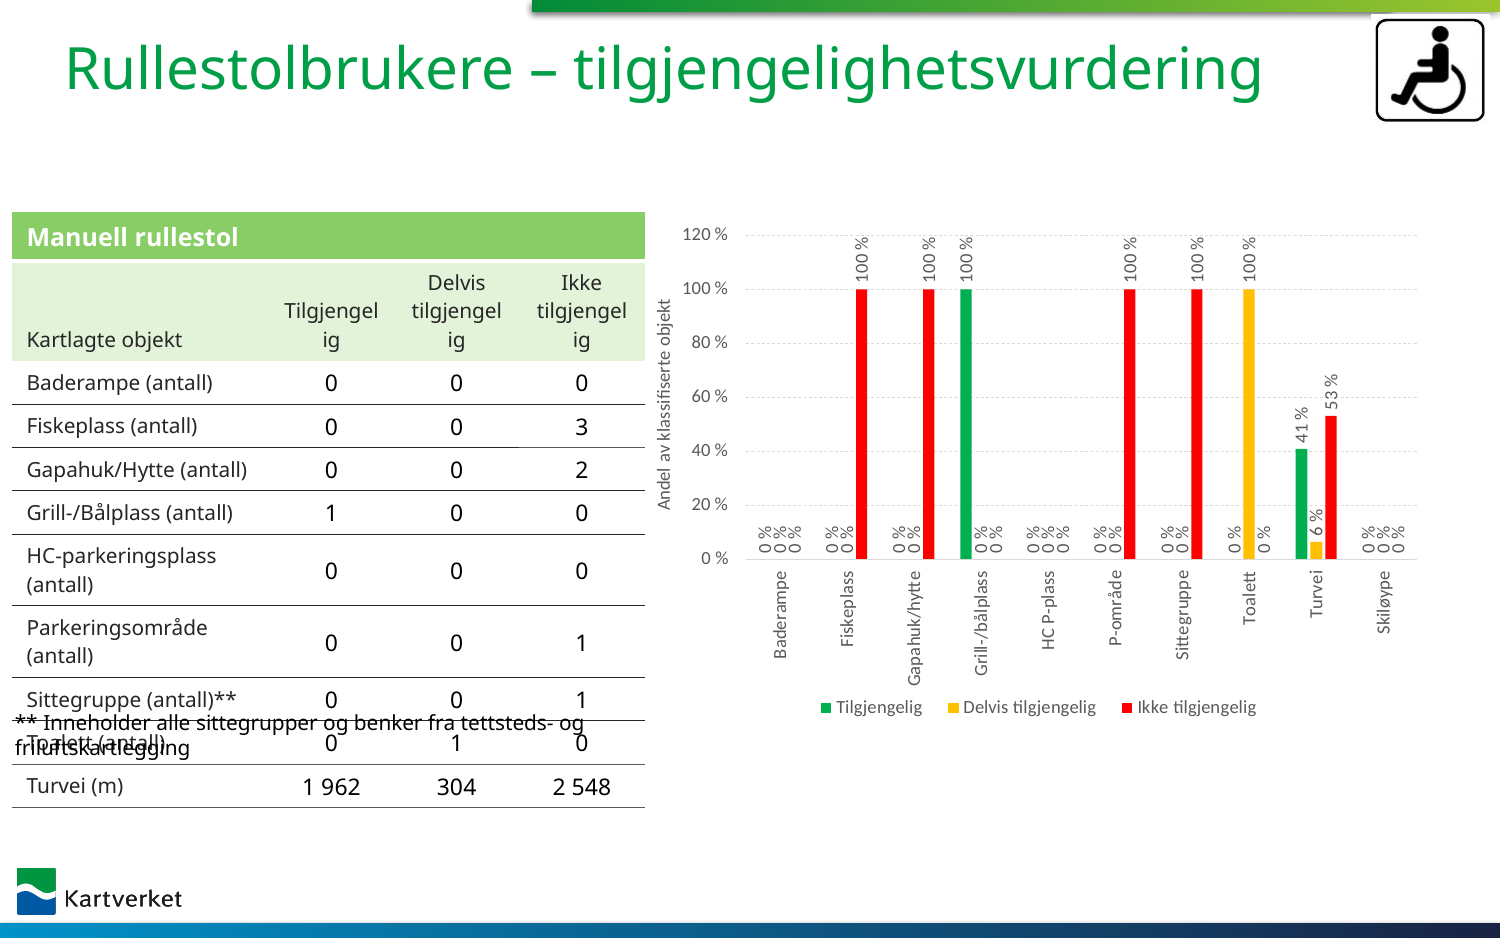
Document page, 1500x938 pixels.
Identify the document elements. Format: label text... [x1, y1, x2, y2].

table_cell Turvei (m) [12, 768, 269, 807]
table_cell 1 [269, 491, 394, 534]
table_cell 0 [394, 405, 519, 447]
table_cell 304 [394, 768, 519, 807]
table_cell 0 [394, 535, 519, 605]
table_cell 0 [269, 678, 394, 702]
table_cell 1 [519, 678, 638, 702]
text_box Rullestolbrukere – tilgjengelighetsvurdering [49, 12, 1372, 109]
table_cell Grill-/Bålplass (antall) [12, 491, 269, 534]
table_cell 0 [394, 491, 519, 534]
table_cell 3 [519, 405, 638, 447]
table_cell Parkeringsområde (antall) [12, 606, 269, 677]
table_cell 0 [519, 491, 638, 534]
table_cell 0 [394, 606, 519, 677]
table_cell Tilgjengelig [269, 263, 394, 361]
table_cell Kartlagte objekt [12, 263, 269, 361]
table_cell 0 [394, 361, 519, 404]
table_cell 1 962 [269, 768, 394, 807]
table_cell 1 [519, 606, 638, 677]
table_cell 0 [519, 535, 638, 605]
table_cell Baderampe (antall) [12, 361, 269, 404]
table_cell Ikke tilgjengelig [519, 263, 638, 361]
picture [1371, 13, 1491, 127]
table_cell 2 548 [519, 768, 645, 807]
table_cell HC-parkeringsplass (antall) [12, 535, 269, 605]
table_cell 0 [269, 405, 394, 447]
table_cell Delvis tilgjengelig [394, 263, 519, 361]
table_cell 0 [269, 606, 394, 677]
table_cell 0 [269, 535, 394, 605]
table_cell 0 [394, 448, 519, 490]
table_cell 0 [519, 361, 638, 404]
table_cell Gapahuk/Hytte (antall) [12, 448, 269, 490]
table_cell Sittegruppe (antall)** [12, 678, 269, 702]
table_cell 2 [519, 448, 638, 490]
table_header Manuell rullestol [12, 212, 645, 259]
table_cell 0 [269, 361, 394, 404]
text_box ** Inneholder alle sittegrupper og benker fra tettsteds- og friluftskartlegging [0, 702, 745, 768]
table_cell 0 [394, 678, 519, 702]
table_cell 0 [269, 448, 394, 490]
picture [643, 218, 1427, 728]
table_cell Fiskeplass (antall) [12, 405, 269, 447]
